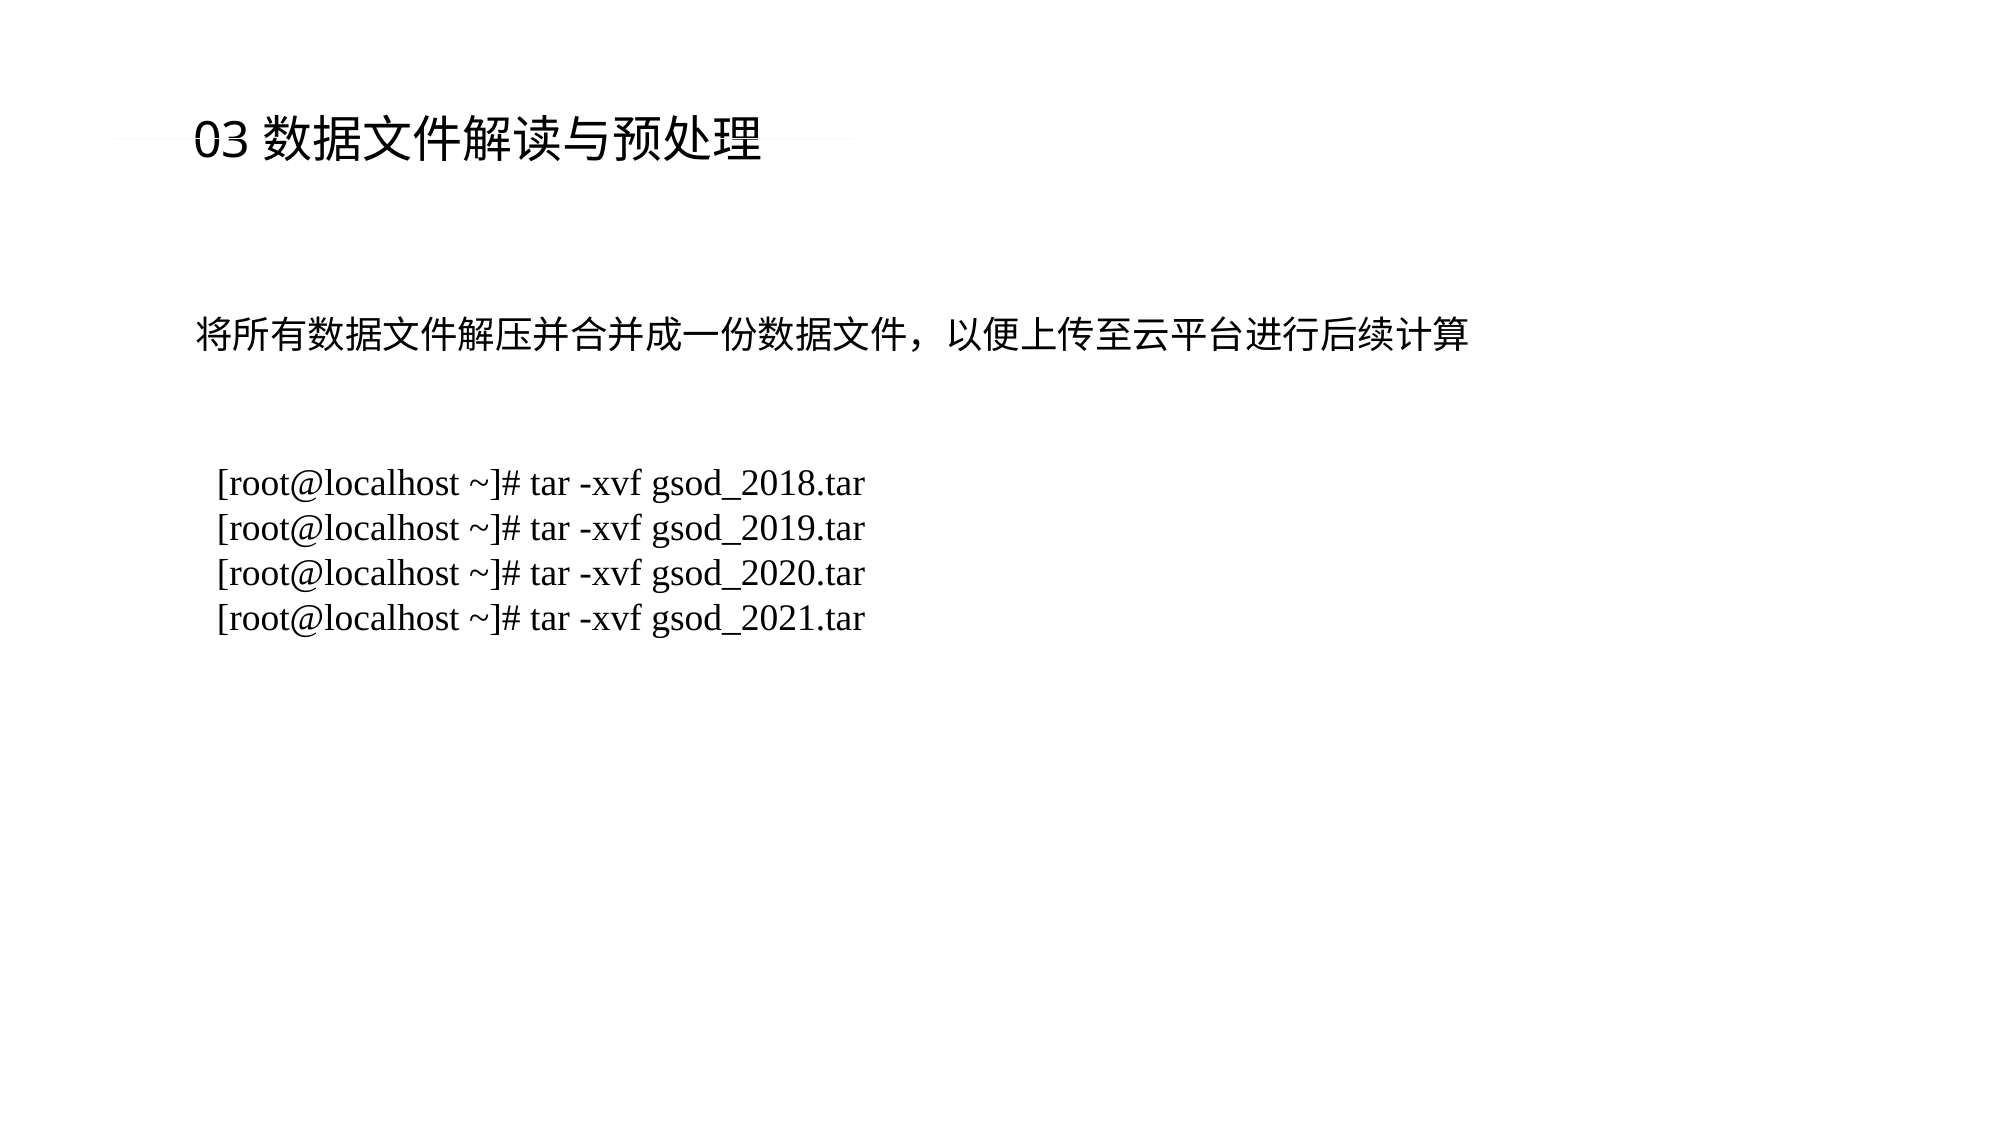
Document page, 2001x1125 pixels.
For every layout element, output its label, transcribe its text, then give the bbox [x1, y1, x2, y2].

text_box [root@localhost ~]# tar -xvf gsod_2018.tar [root@localhost ~]# tar -xvf gsod_2019.tar [root@localhost ~]# tar -xvf gsod_2020.tar [root@localhost ~]# tar -xvf gsod_2021.tar [164, 450, 1398, 646]
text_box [112, 100, 854, 176]
text_box 将所有数据文件解压并合并成一份数据文件，以便上传至云平台进行后续计算 [136, 303, 1744, 364]
